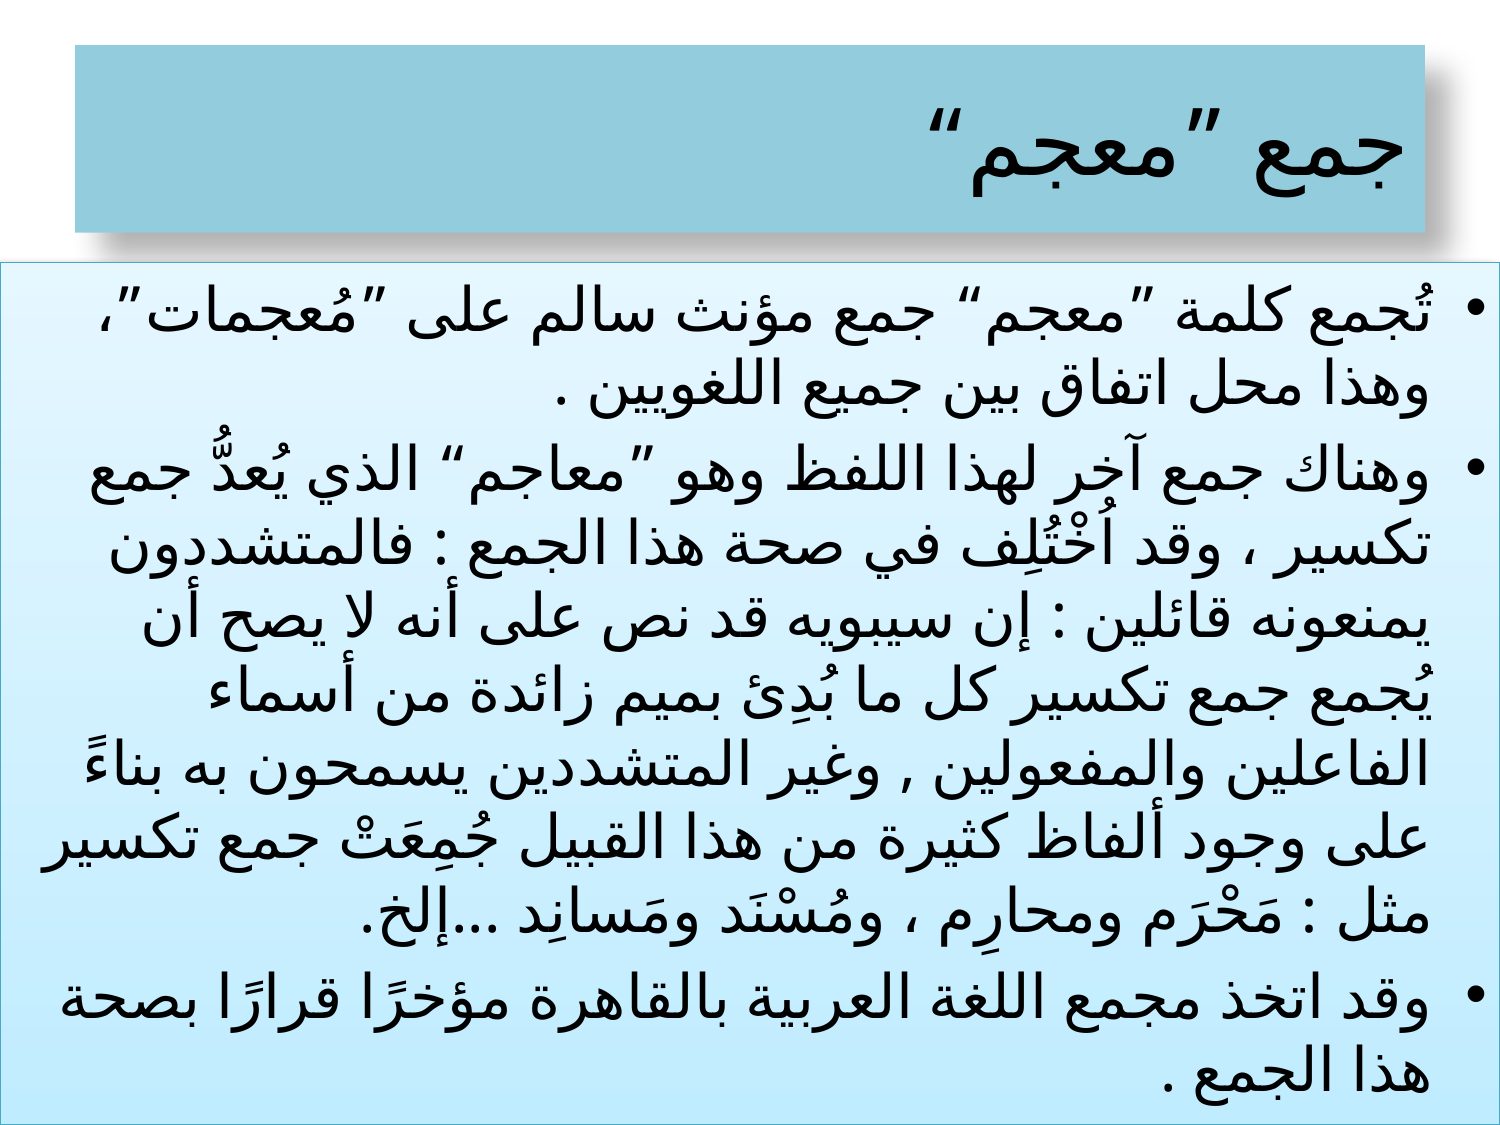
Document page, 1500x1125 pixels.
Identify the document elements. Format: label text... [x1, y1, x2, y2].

list تُجمع كلمة ”معجم“ جمع مؤنث سالم على ”مُعجمات”، وهذا محل اتفاق بين جميع اللغويين . وهناك جمع آخر لهذا اللفظ وهو ”معاجم“ الذي يُعدُّ جمع تكسير ، وقد اُخْتُلِف في صحة هذا الجمع : فالمتشددون يمنعونه قائلين : إن سيبويه قد نص على أنه لا يصح أن يُجمع جمع تكسير كل ما بُدِئ بميم زائدة من أسماء الفاعلين والمفعولين , وغير المتشددين يسمحون به بناءً على وجود ألفاظ كثيرة من هذا القبيل جُمِعَتْ جمع تكسير مثل : مَحْرَم ومحارِم ، ومُسْنَد ومَسانِد ...إلخ. وقد اتخذ مجمع اللغة العربية بالقاهرة مؤخرًا قرارًا بصحة هذا الجمع . [0, 262, 1500, 1125]
title جمع ”معجم“ [75, 45, 1425, 233]
